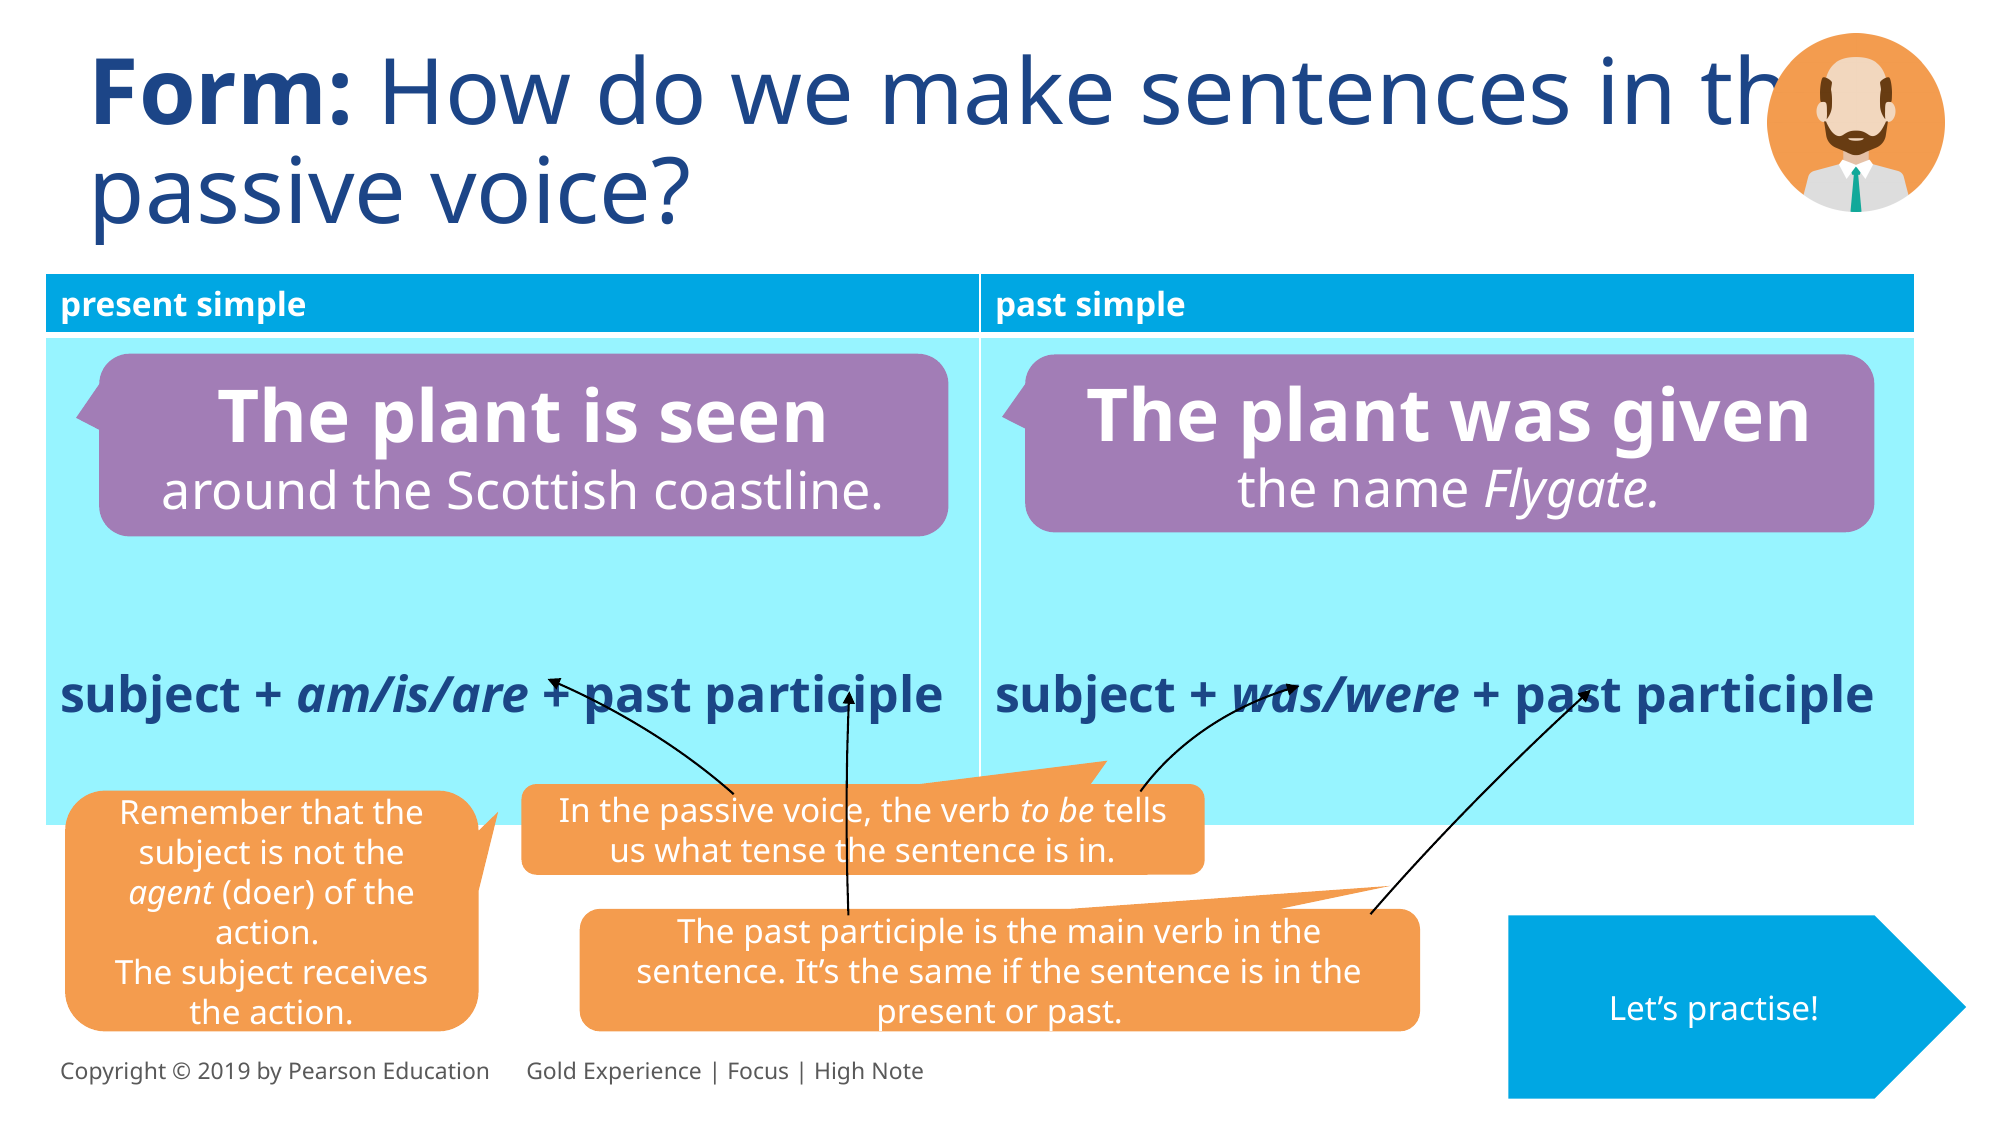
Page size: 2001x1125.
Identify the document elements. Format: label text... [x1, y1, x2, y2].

text_box In the passive voice, the verb to be tells us what tense the sentence is in. [519, 781, 846, 877]
text_box The plant is seen around the Scottish coastline. [74, 351, 951, 539]
table_header past simple [981, 274, 1914, 332]
text_box Remember that the subject is not the agent (doer) of the action. The subject receives the action. [62, 788, 501, 1034]
table_cell subject + am/is/are + past participle [46, 338, 979, 825]
table_cell subject + was/were + past participle [981, 338, 1914, 825]
picture [1767, 33, 1946, 212]
text_box [1369, 689, 1591, 915]
text_box [502, 678, 735, 853]
text_box In the passive voice, the verb to be tells us what tense the sentence is in. [876, 758, 1207, 877]
table_header present simple [46, 274, 979, 332]
text_box The past participle is the main verb in the sentence. It’s the same if the sentence is in the present or past. [577, 883, 1423, 1034]
text_box Let’s practise! [1506, 913, 1969, 1101]
text_box [1139, 683, 1345, 876]
title Form: How do we make sentences in the passive voice? [73, 37, 1879, 253]
footer Copyright © 2019 by Pearson Education Gold Experience | Focus | High Note [45, 1040, 1084, 1101]
text_box The plant was given the name Flygate. [1000, 352, 1877, 535]
text_box [842, 691, 918, 916]
